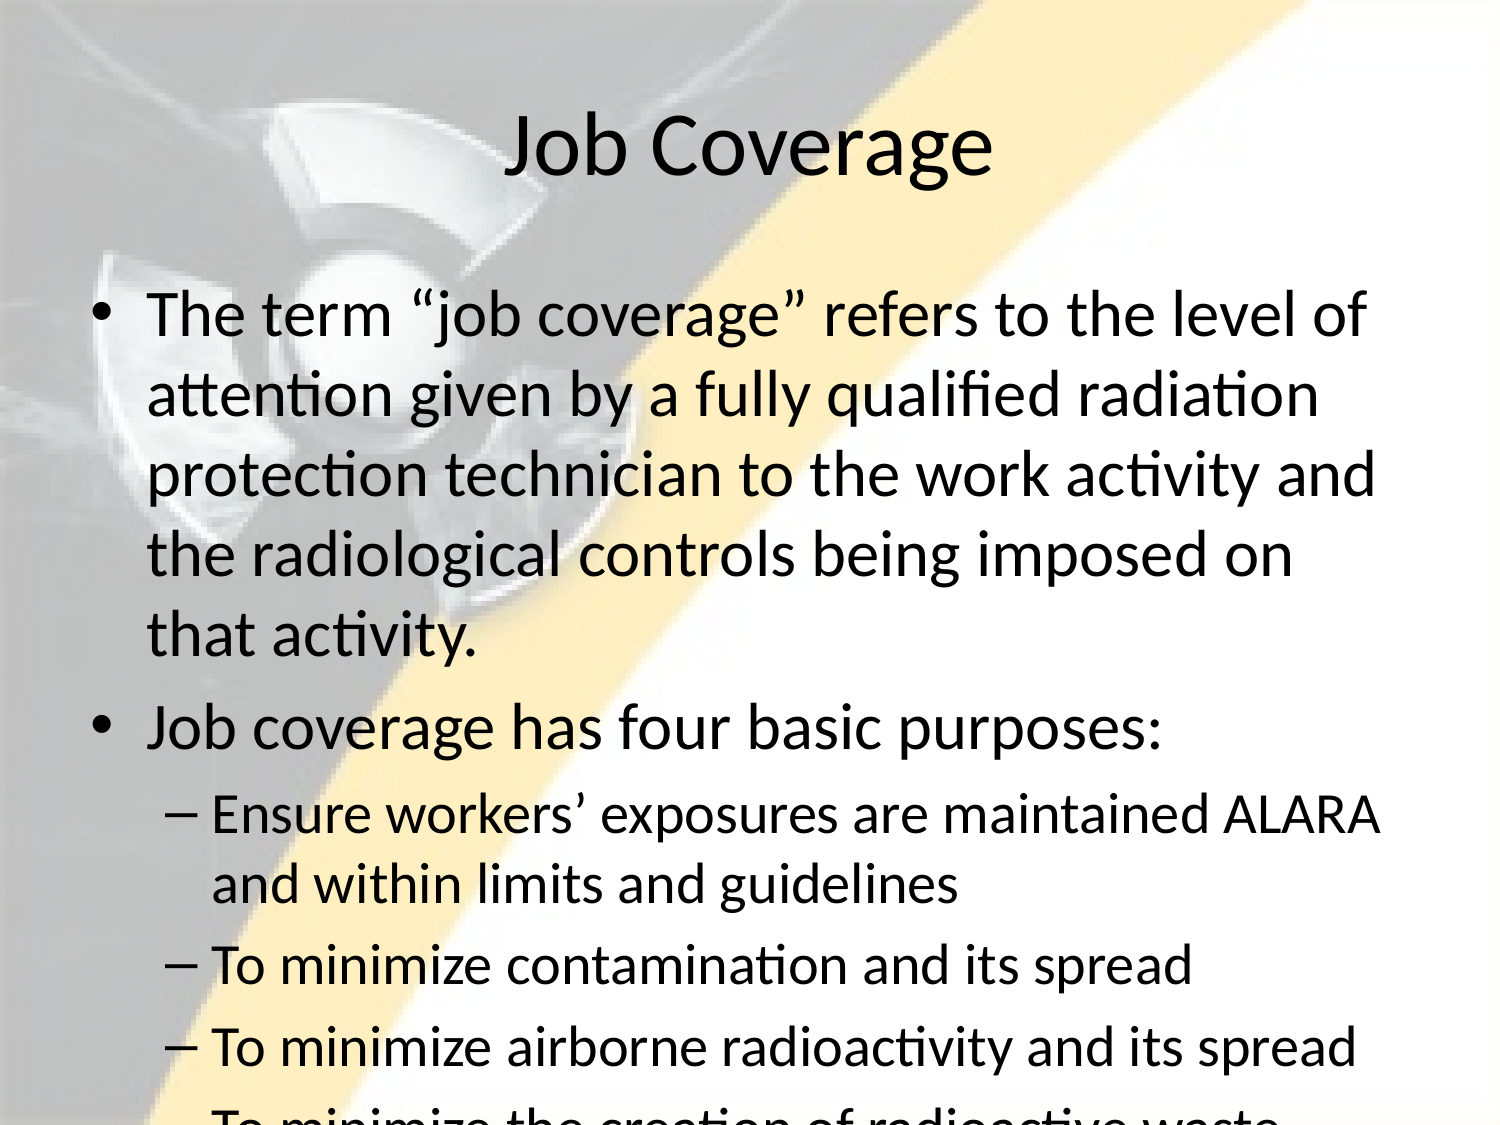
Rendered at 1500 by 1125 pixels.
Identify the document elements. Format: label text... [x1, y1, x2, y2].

title Job Coverage [75, 45, 1425, 233]
list The term “job coverage” refers to the level of attention given by a fully qualified radiation protection technician to the work activity and the radiological controls being imposed on that activity. Job coverage has four basic purposes: Ensure workers’ exposures are maintained ALARA and within limits and guidelines To minimize contamination and its spread To minimize airborne radioactivity and its spread To minimize the creation of radioactive waste [75, 262, 1425, 1005]
